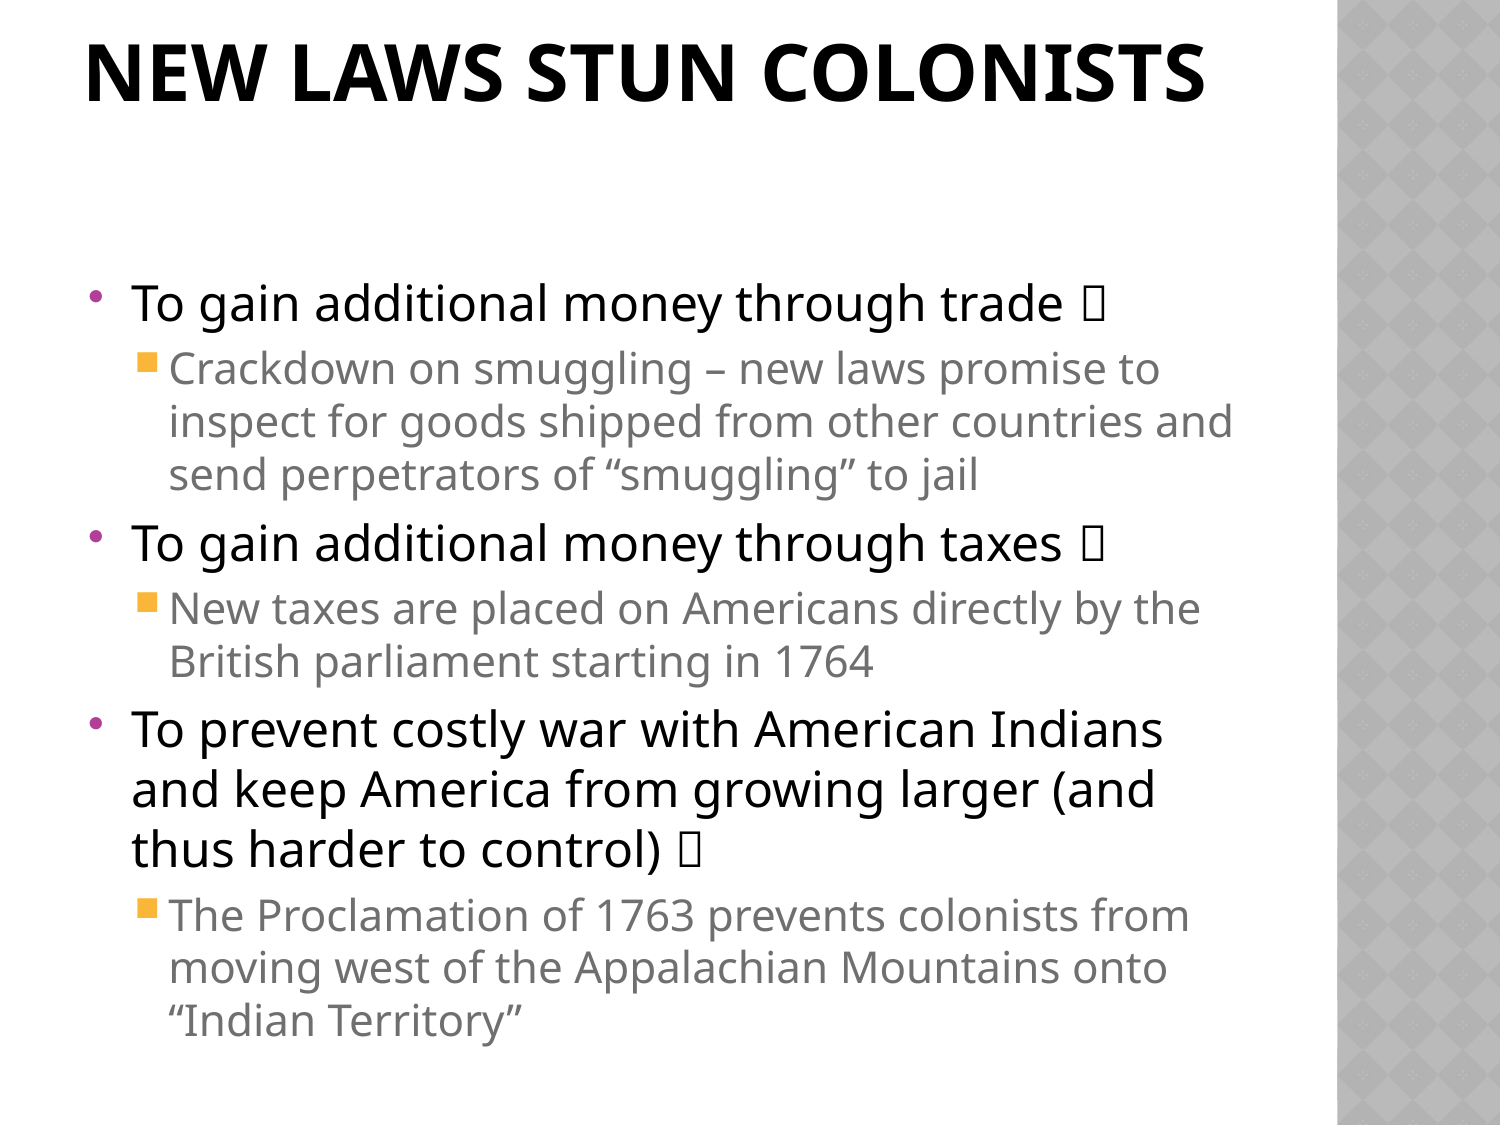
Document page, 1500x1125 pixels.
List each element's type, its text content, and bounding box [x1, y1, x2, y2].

title New laws stun colonists [75, 52, 1263, 213]
list To gain additional money through trade  Crackdown on smuggling – new laws promise to inspect for goods shipped from other countries and send perpetrators of “smuggling” to jail To gain additional money through taxes  New taxes are placed on Americans directly by the British parliament starting in 1764 To prevent costly war with American Indians and keep America from growing larger (and thus harder to control)  The Proclamation of 1763 prevents colonists from moving west of the Appalachian Mountains onto “Indian Territory” [75, 264, 1263, 1059]
